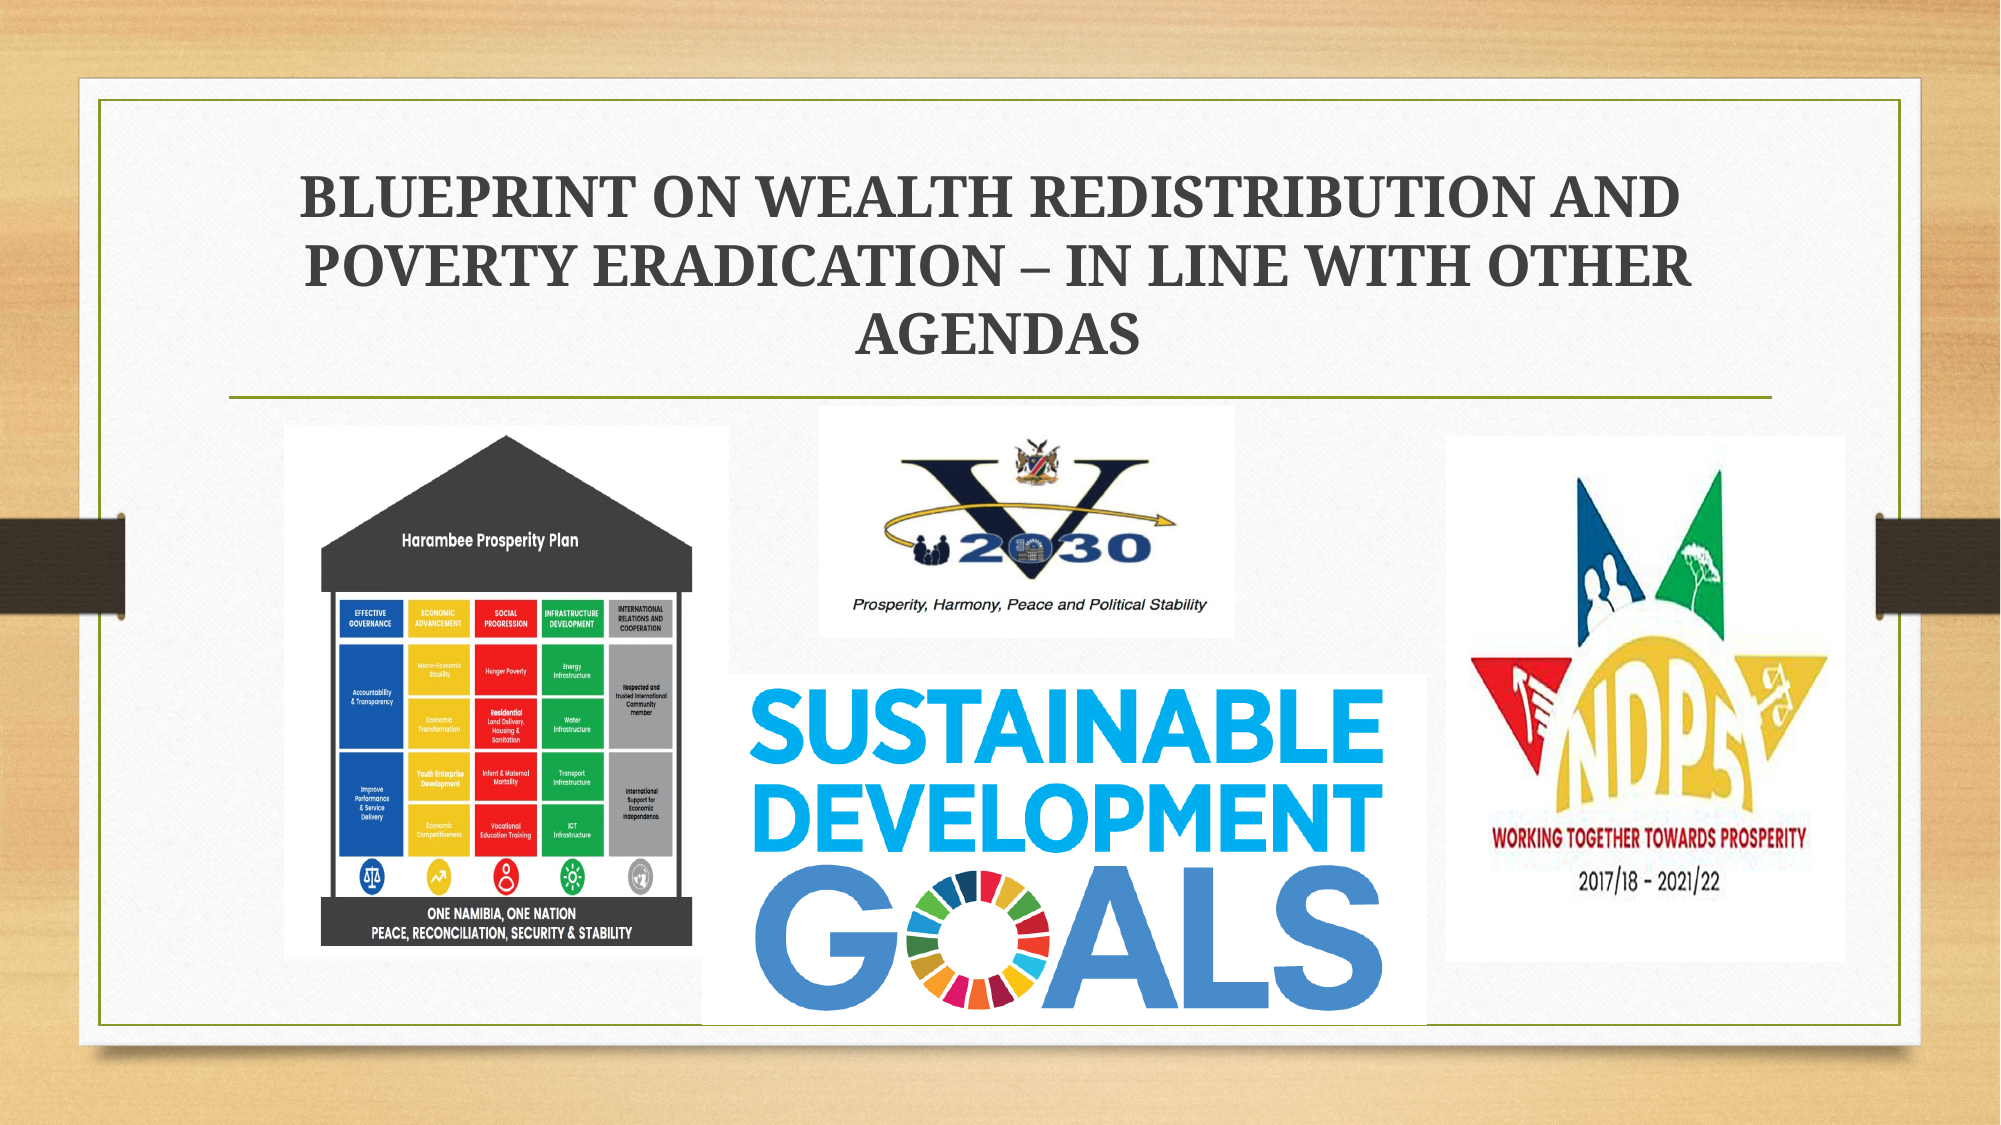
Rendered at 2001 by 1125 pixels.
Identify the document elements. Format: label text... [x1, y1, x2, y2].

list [284, 424, 729, 963]
title BLUEPRINT ON WEALTH REDISTRIBUTION AND POVERTY ERADICATION – IN LINE WITH OTHER AGENDAS [209, 151, 1788, 375]
picture [0, 0, 2001, 1125]
